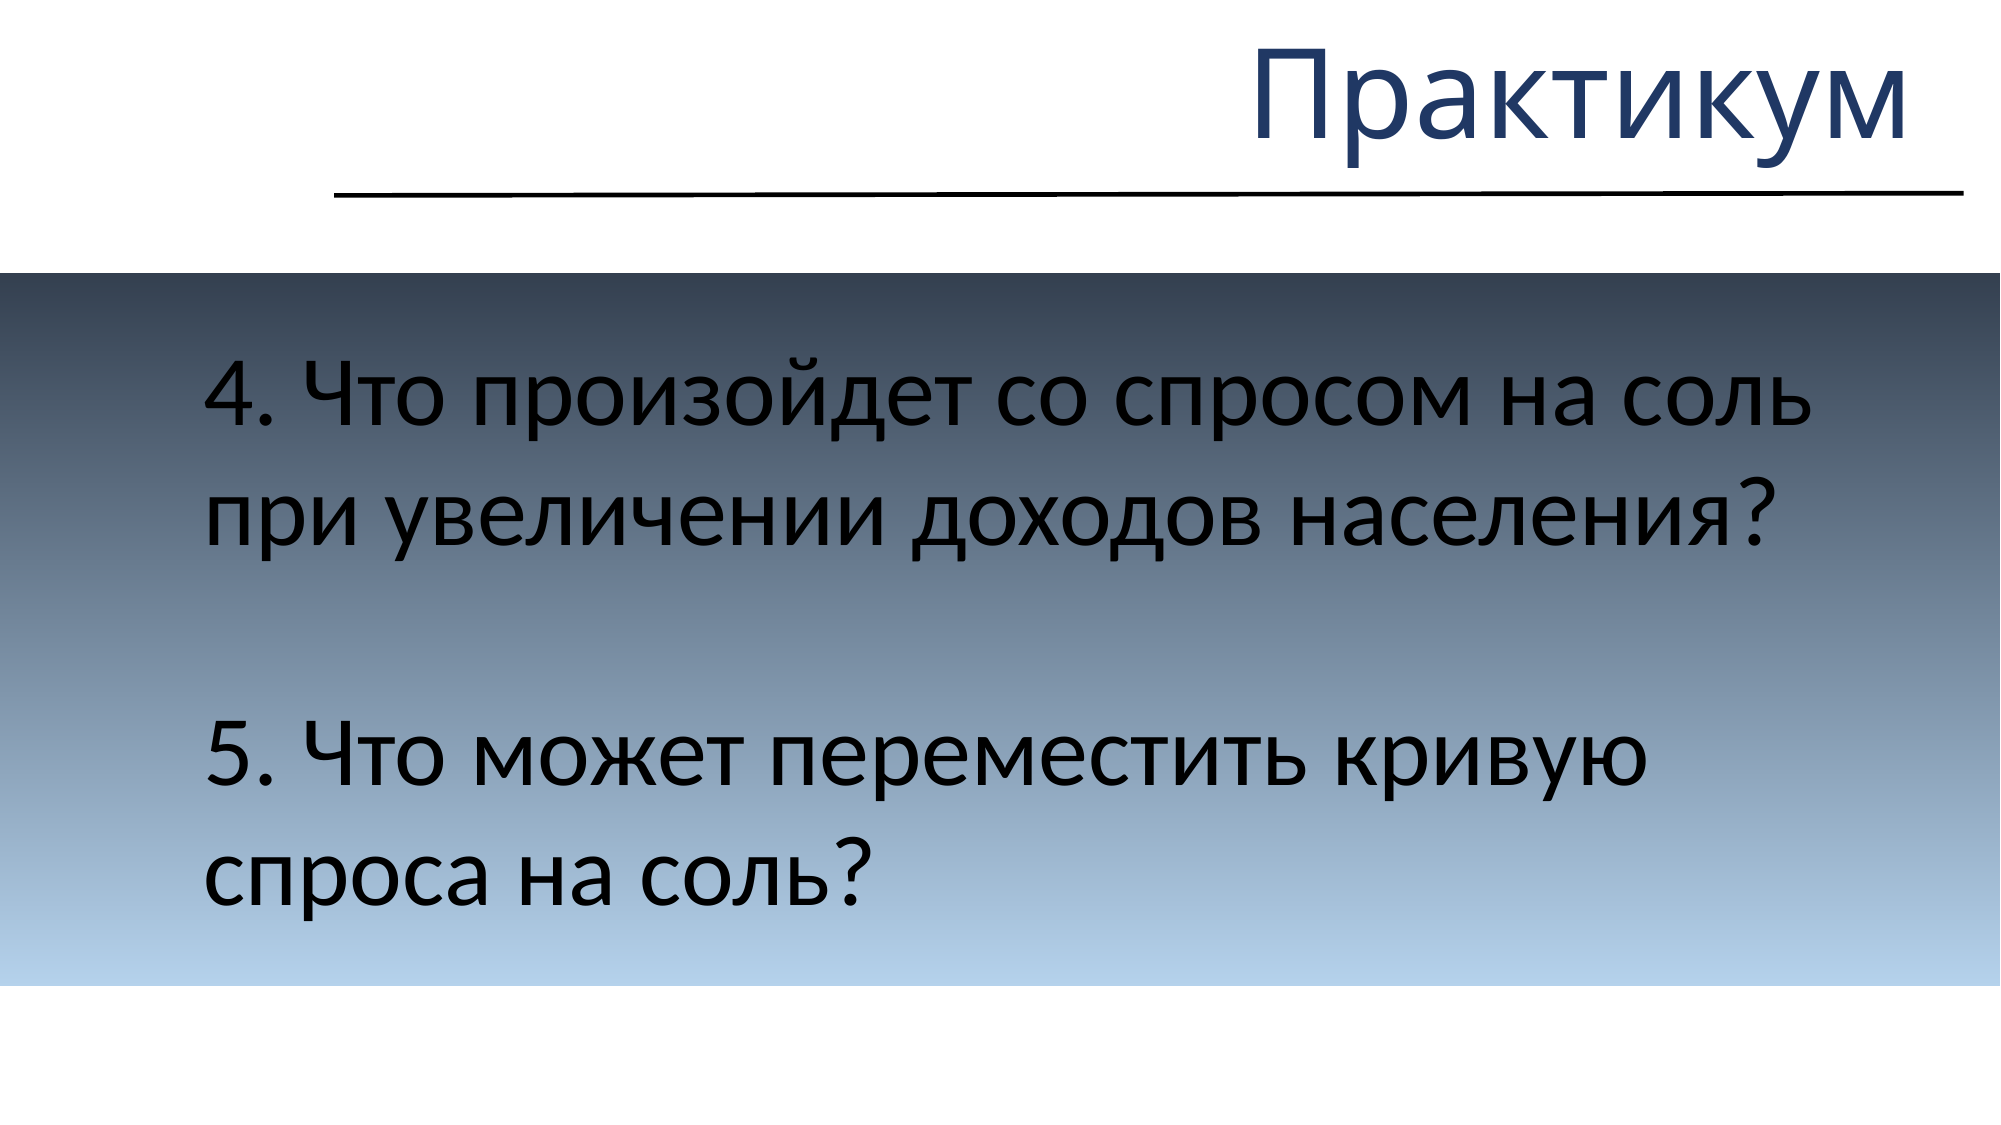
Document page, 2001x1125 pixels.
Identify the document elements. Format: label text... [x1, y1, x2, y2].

text_box 4. Что произойдет со спросом на соль при увеличении доходов населения? 5. Что может переместить кривую спроса на соль? [188, 318, 1964, 1053]
text_box Практикум [802, 0, 1930, 192]
text_box [0, 273, 2000, 986]
